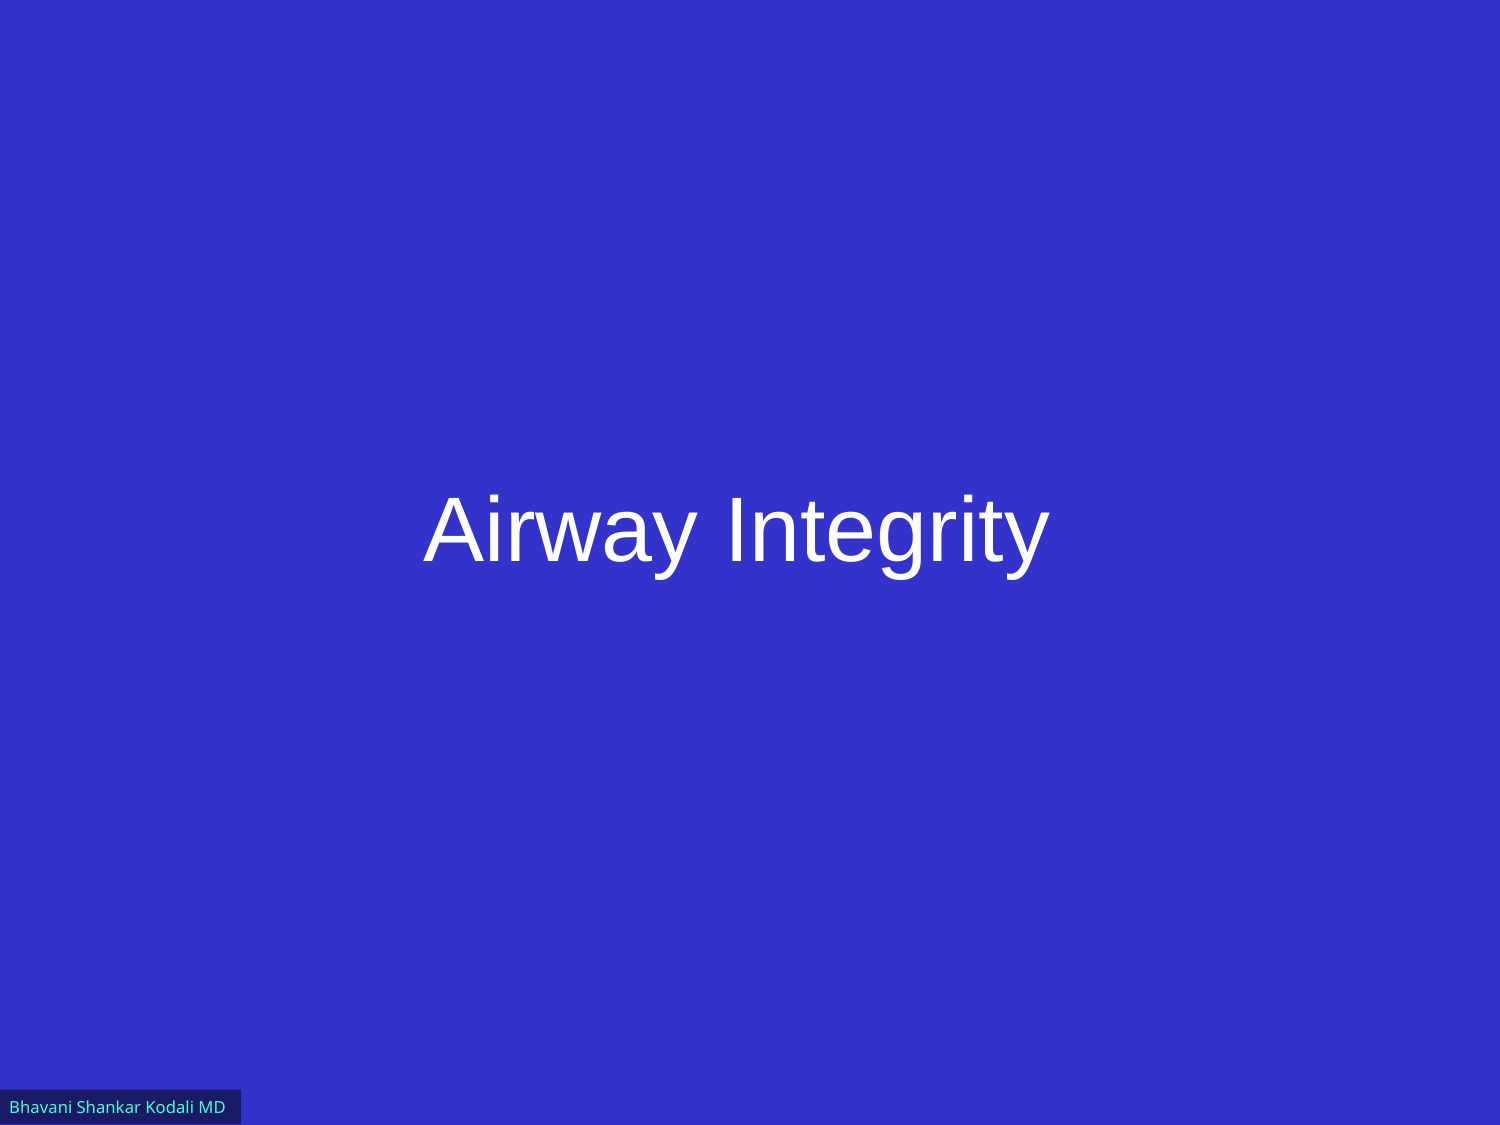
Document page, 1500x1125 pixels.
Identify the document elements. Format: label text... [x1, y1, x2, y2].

title Airway Integrity [112, 349, 1388, 591]
text_box Bhavani Shankar Kodali MD [0, 1089, 241, 1125]
